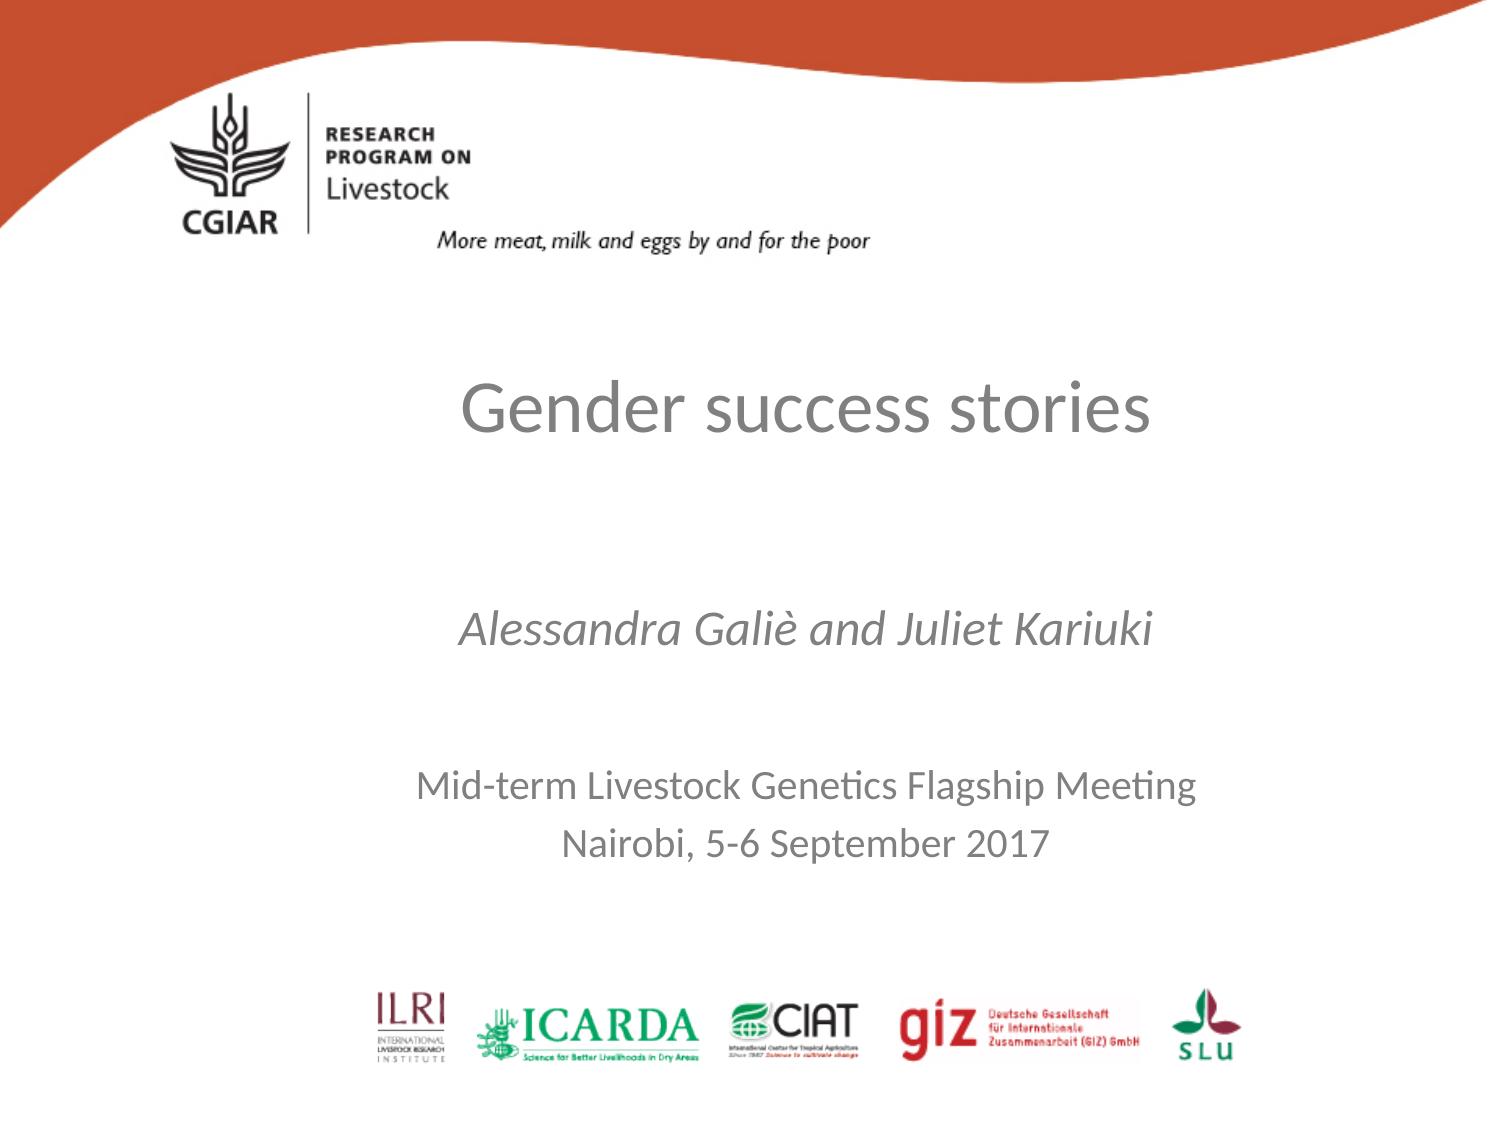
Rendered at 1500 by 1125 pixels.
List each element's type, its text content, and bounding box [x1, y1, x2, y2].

list Gender success stories [287, 350, 1325, 463]
list Mid-term Livestock Genetics Flagship Meeting Nairobi, 5-6 September 2017 [287, 750, 1325, 875]
picture [0, 0, 1500, 272]
picture [352, 974, 1277, 1084]
list Alessandra Galiè and Juliet Kariuki [287, 587, 1325, 669]
